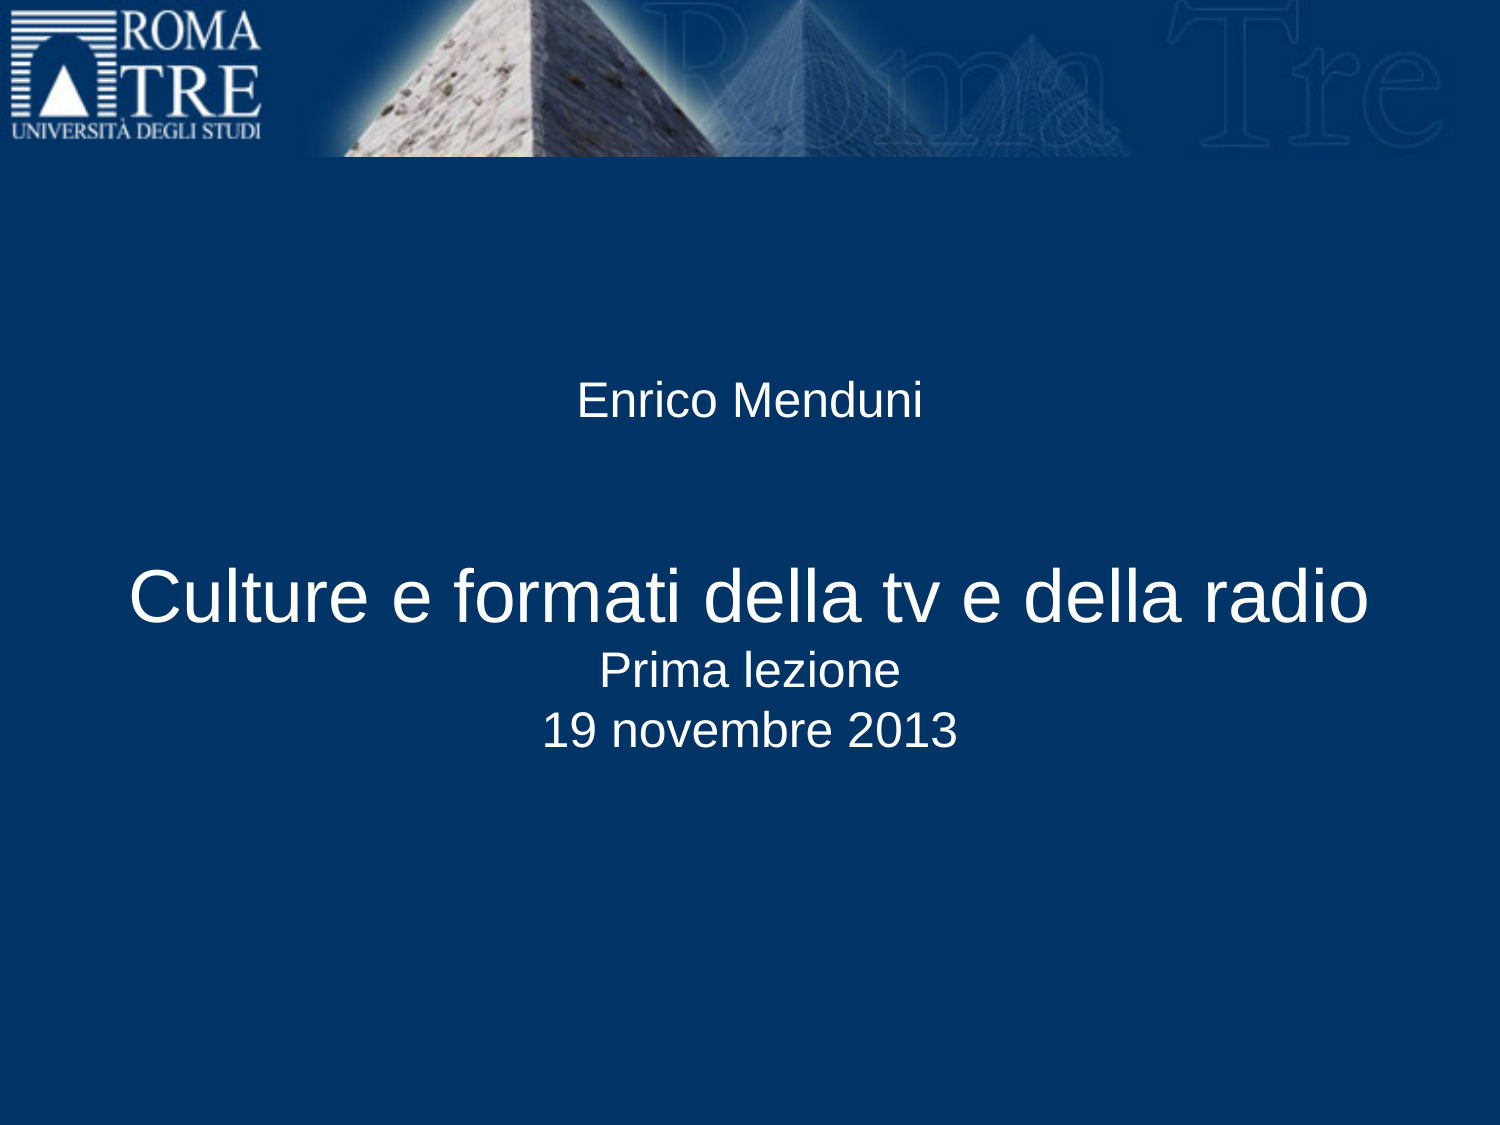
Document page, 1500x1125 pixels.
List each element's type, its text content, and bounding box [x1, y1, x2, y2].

title Enrico Menduni Culture e formati della tv e della radio Prima lezione 19 novembre 2013 [0, 164, 1500, 1125]
picture [0, 0, 1500, 157]
